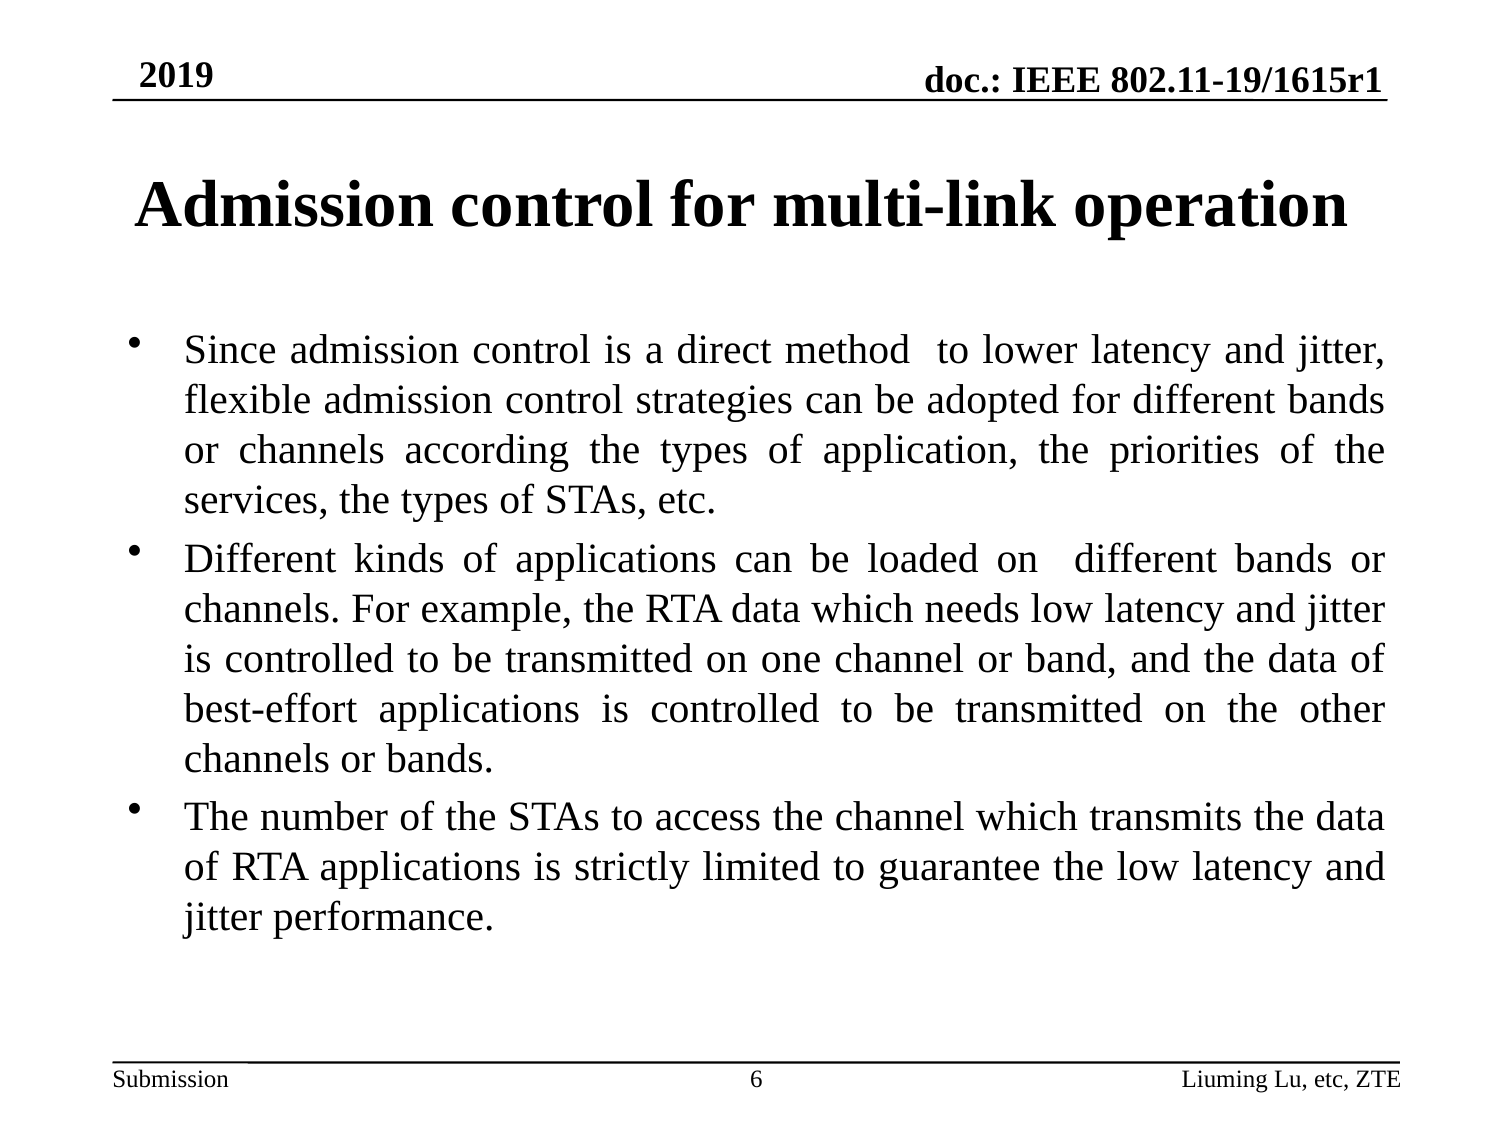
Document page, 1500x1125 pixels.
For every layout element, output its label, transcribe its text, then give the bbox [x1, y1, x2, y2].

slide_number 6 [741, 1061, 772, 1093]
title Admission control for multi-link operation [112, 112, 1388, 288]
list Since admission control is a direct method to lower latency and jitter, flexible admission control strategies can be adopted for different bands or channels according the types of application, the priorities of the services, the types of STAs, etc. Different kinds of applications can be loaded on different bands or channels. For example, the RTA data which needs low latency and jitter is controlled to be transmitted on one channel or band, and the data of best-effort applications is controlled to be transmitted on the other channels or bands. The number of the STAs to access the channel which transmits the data of RTA applications is strictly limited to guarantee the low latency and jitter performance. [112, 314, 1402, 953]
footer Liuming Lu, etc, ZTE [1178, 1061, 1402, 1093]
